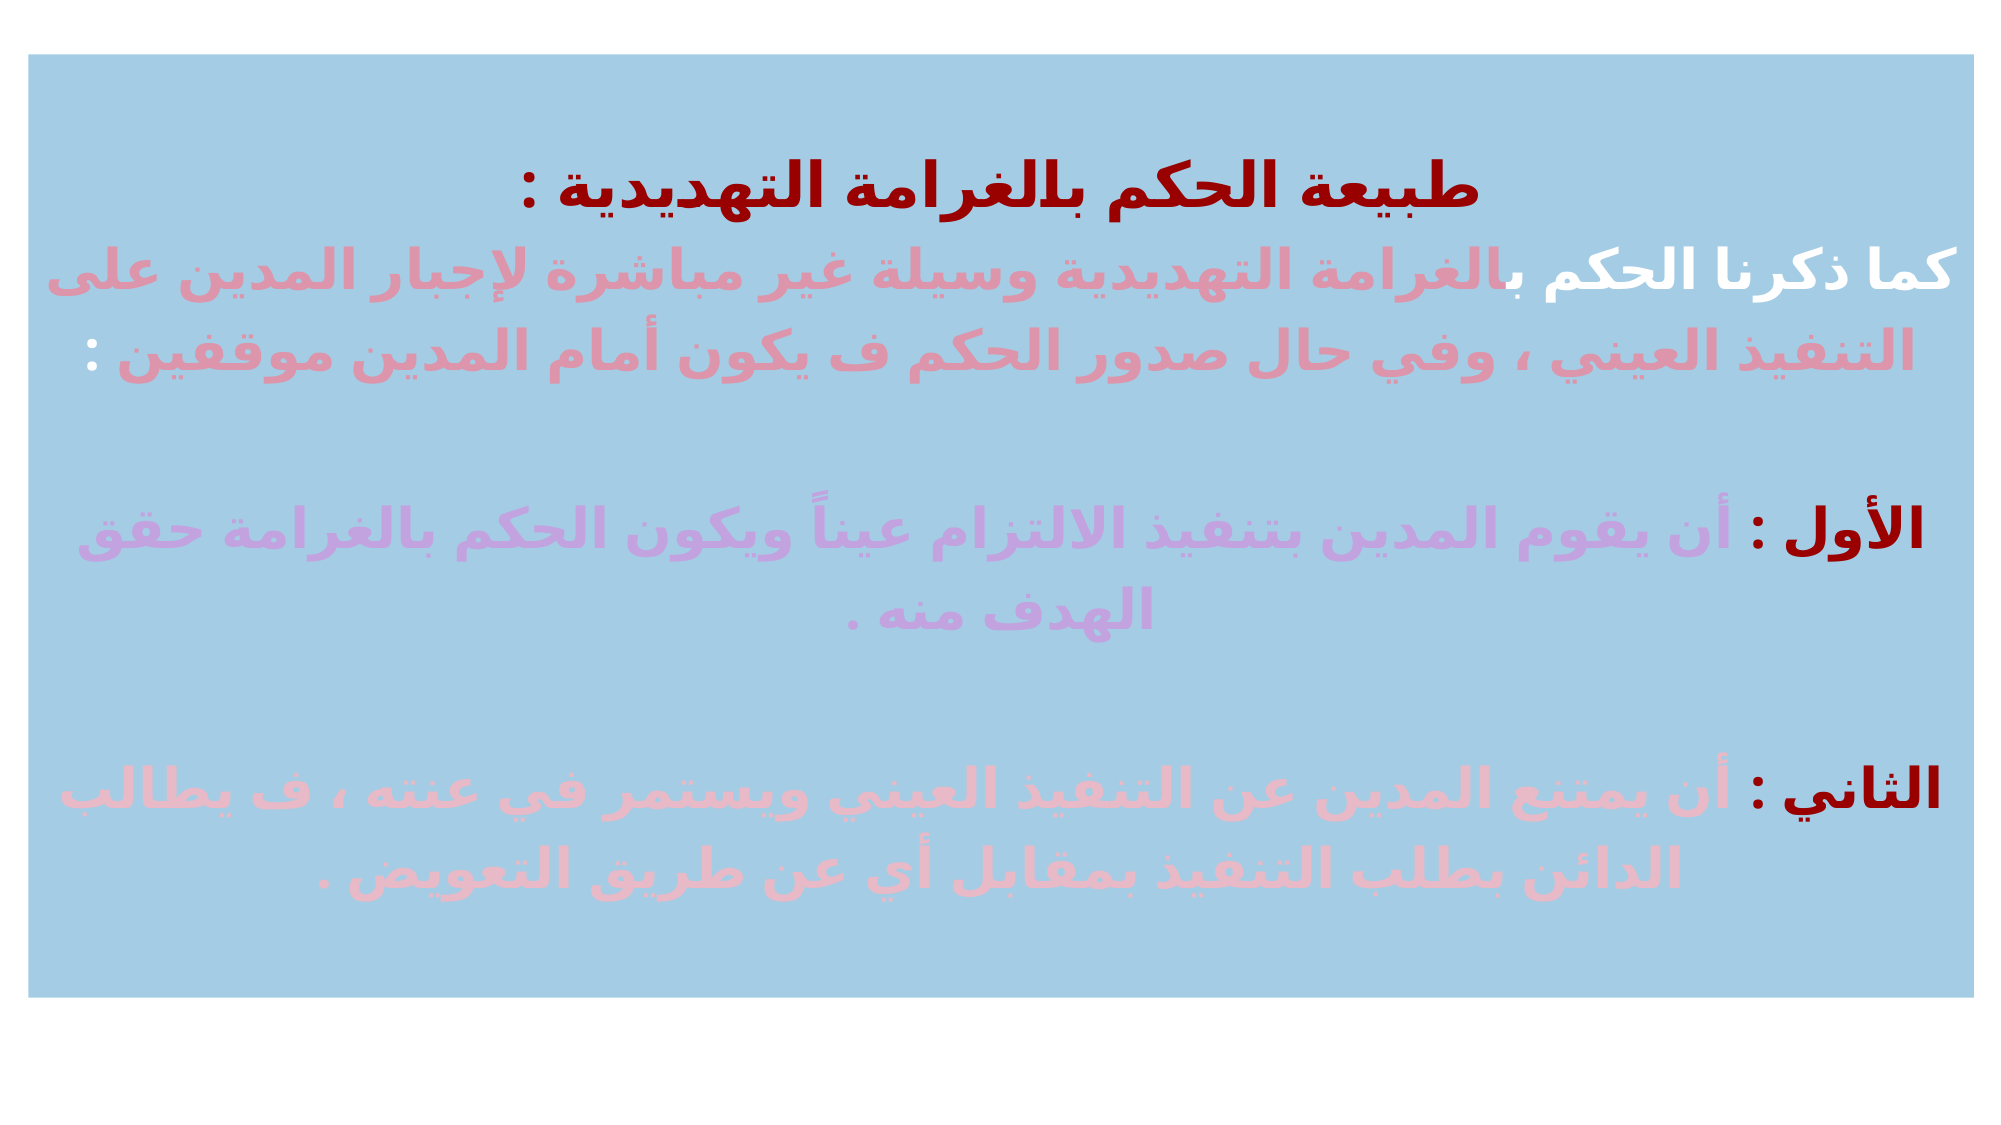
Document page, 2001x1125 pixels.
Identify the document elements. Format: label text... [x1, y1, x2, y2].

subtitle طبيعة الحكم بالغرامة التهديدية : كما ذكرنا الحكم بالغرامة التهديدية وسيلة غير مباشرة لإجبار المدين على التنفيذ العيني ، وفي حال صدور الحكم ف يكون أمام المدين موقفين : الأول : أن يقوم المدين بتنفيذ الالتزام عيناً ويكون الحكم بالغرامة حقق الهدف منه . الثاني : أن يمتنع المدين عن التنفيذ العيني ويستمر في عنته ، ف يطالب الدائن بطلب التنفيذ بمقابل أي عن طريق التعويض . [28, 54, 1974, 998]
